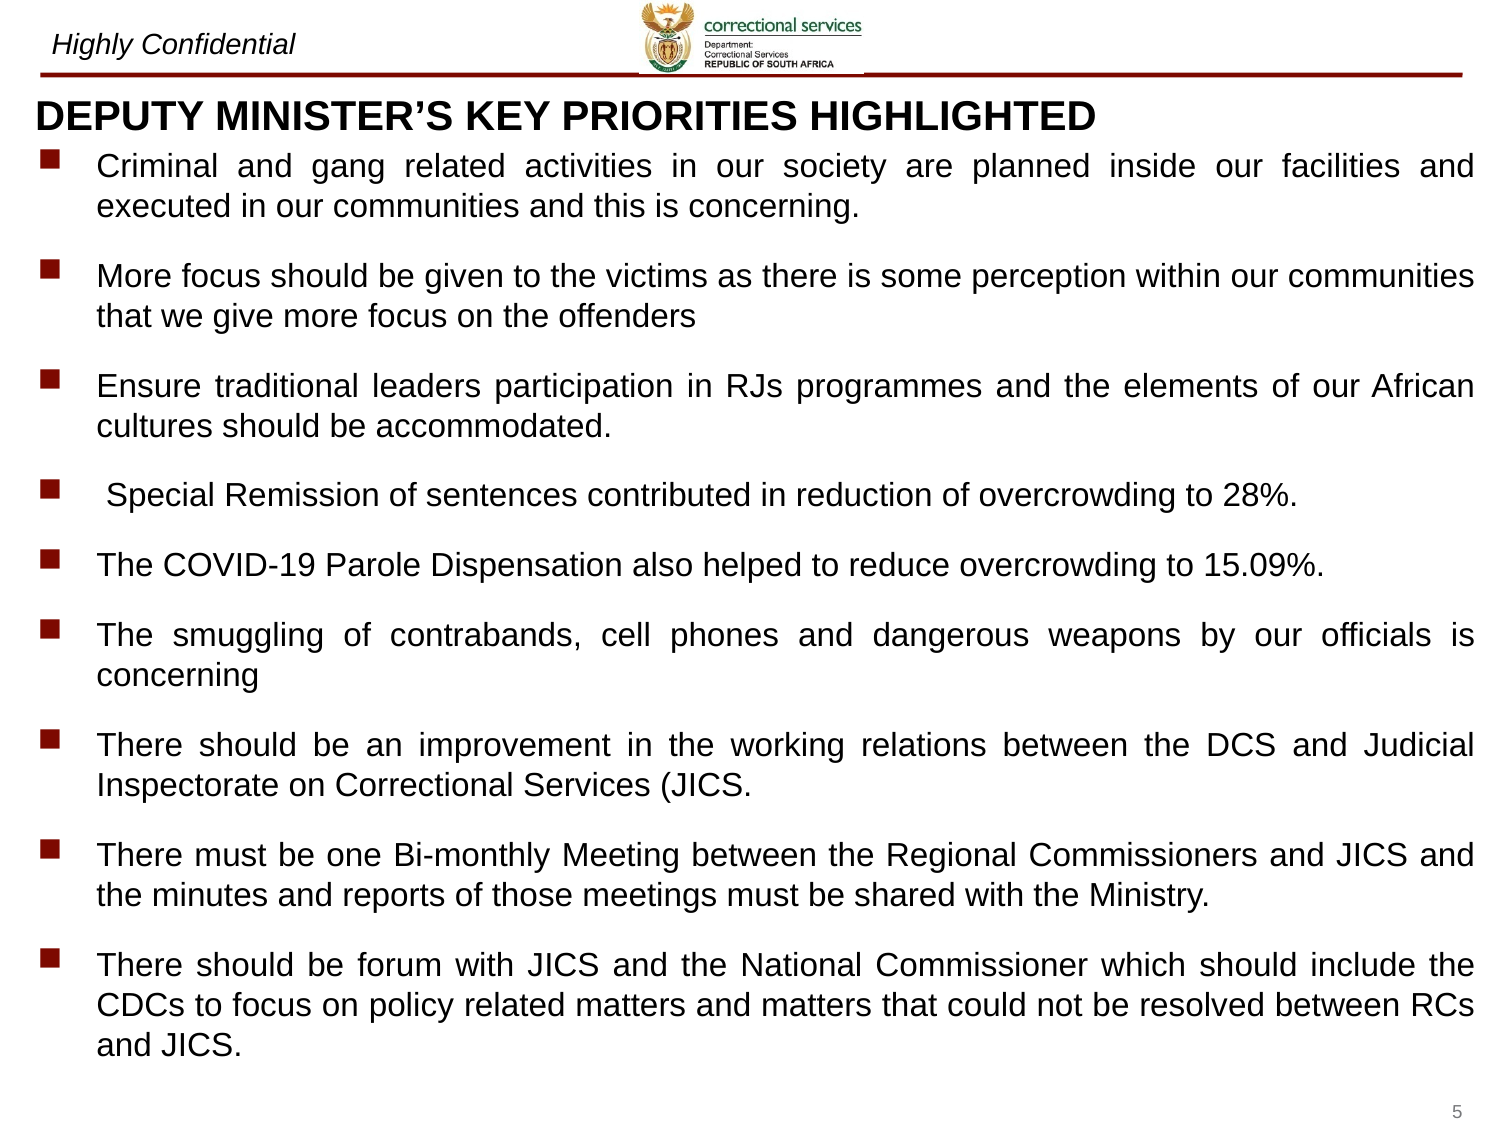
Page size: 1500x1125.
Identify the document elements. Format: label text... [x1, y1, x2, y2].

list Criminal and gang related activities in our society are planned inside our facilities and executed in our communities and this is concerning. More focus should be given to the victims as there is some perception within our communities that we give more focus on the offenders Ensure traditional leaders participation in RJs programmes and the elements of our African cultures should be accommodated. Special Remission of sentences contributed in reduction of overcrowding to 28%. The COVID-19 Parole Dispensation also helped to reduce overcrowding to 15.09%. The smuggling of contrabands, cell phones and dangerous weapons by our officials is concerning There should be an improvement in the working relations between the DCS and Judicial Inspectorate on Correctional Services (JICS. There must be one Bi-monthly Meeting between the Regional Commissioners and JICS and the minutes and reports of those meetings must be shared with the Ministry. There should be forum with JICS and the National Commissioner which should include the CDCs to focus on policy related matters and matters that could not be resolved between RCs and JICS. [37, 143, 1478, 1123]
title DEPUTY MINISTER’S KEY PRIORITIES HIGHLIGHTED [34, 94, 1455, 141]
picture [639, 0, 864, 74]
